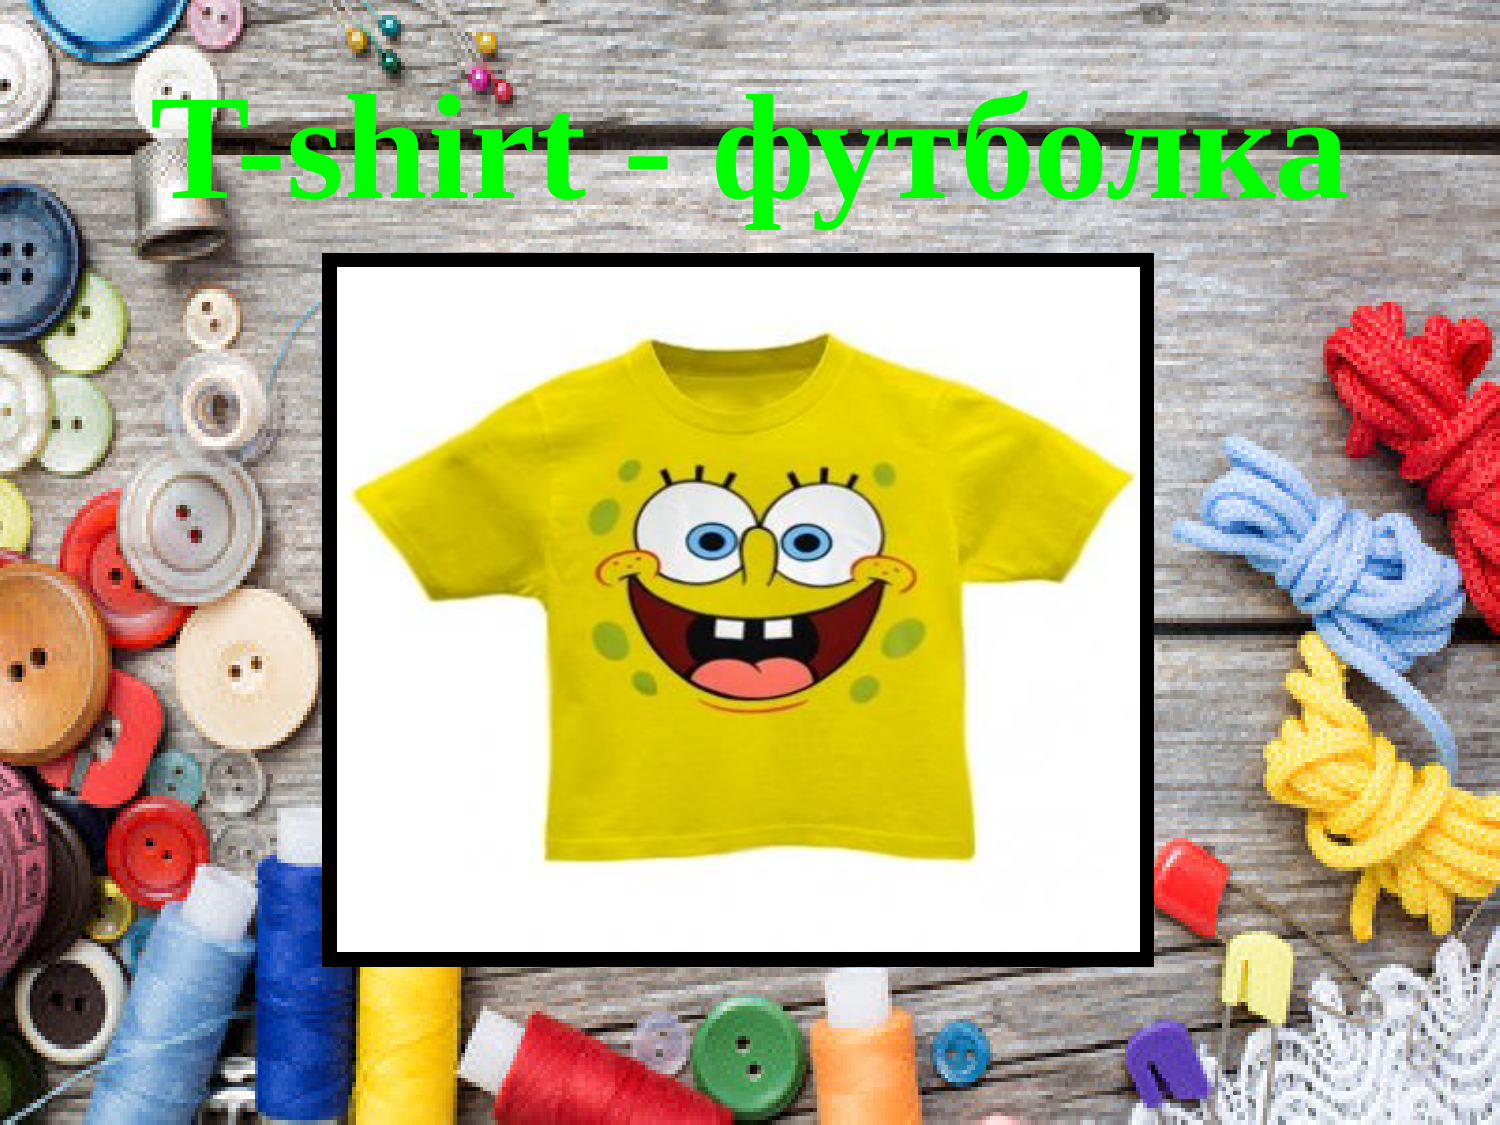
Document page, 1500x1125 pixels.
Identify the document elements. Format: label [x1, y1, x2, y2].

picture [336, 266, 1140, 953]
list [0, 0, 1500, 1125]
